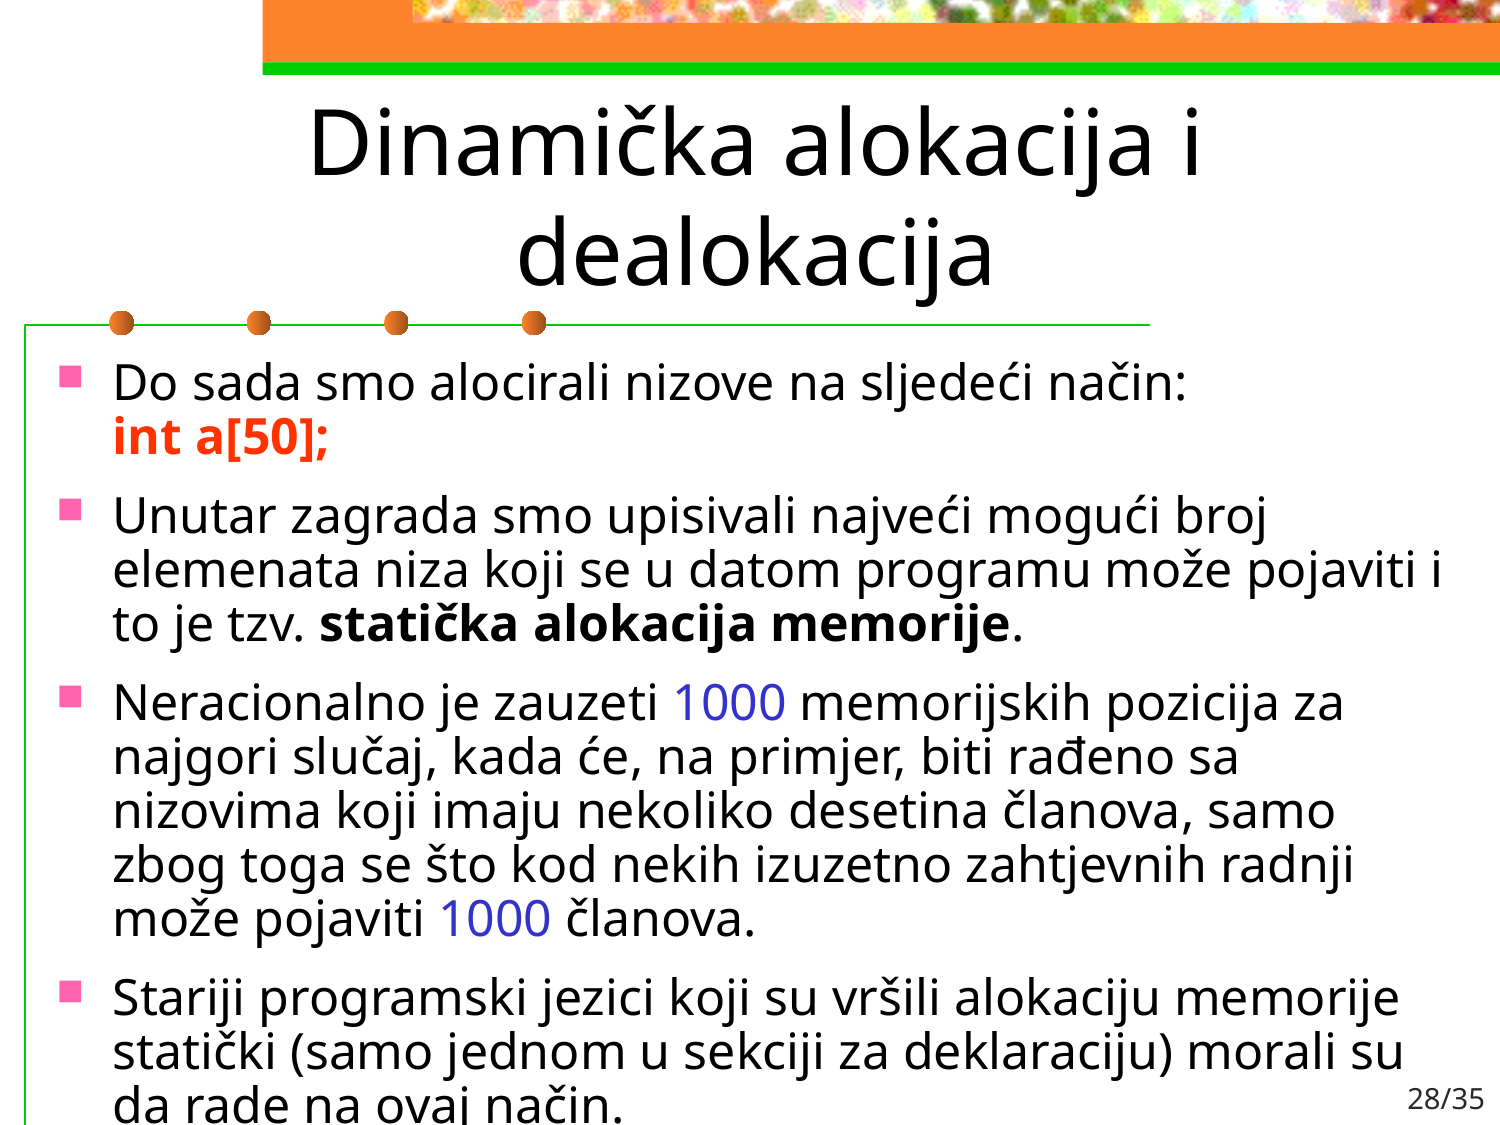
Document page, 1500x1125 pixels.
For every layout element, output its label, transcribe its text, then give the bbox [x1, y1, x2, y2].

text_box 28/35 [1374, 1072, 1500, 1123]
list Do sada smo alocirali nizove na sljedeći način: int a[50]; Unutar zagrada smo upisivali najveći mogući broj elemenata niza koji se u datom programu može pojaviti i to je tzv. statička alokacija memorije. Neracionalno je zauzeti 1000 memorijskih pozicija za najgori slučaj, kada će, na primjer, biti rađeno sa nizovima koji imaju nekoliko desetina članova, samo zbog toga se što kod nekih izuzetno zahtjevnih radnji može pojaviti 1000 članova. Stariji programski jezici koji su vršili alokaciju memorije statički (samo jednom u sekciji za deklaraciju) morali su da rade na ovaj način. [41, 349, 1471, 1106]
title Dinamička alokacija i dealokacija [50, 99, 1463, 288]
picture [412, 0, 1500, 23]
